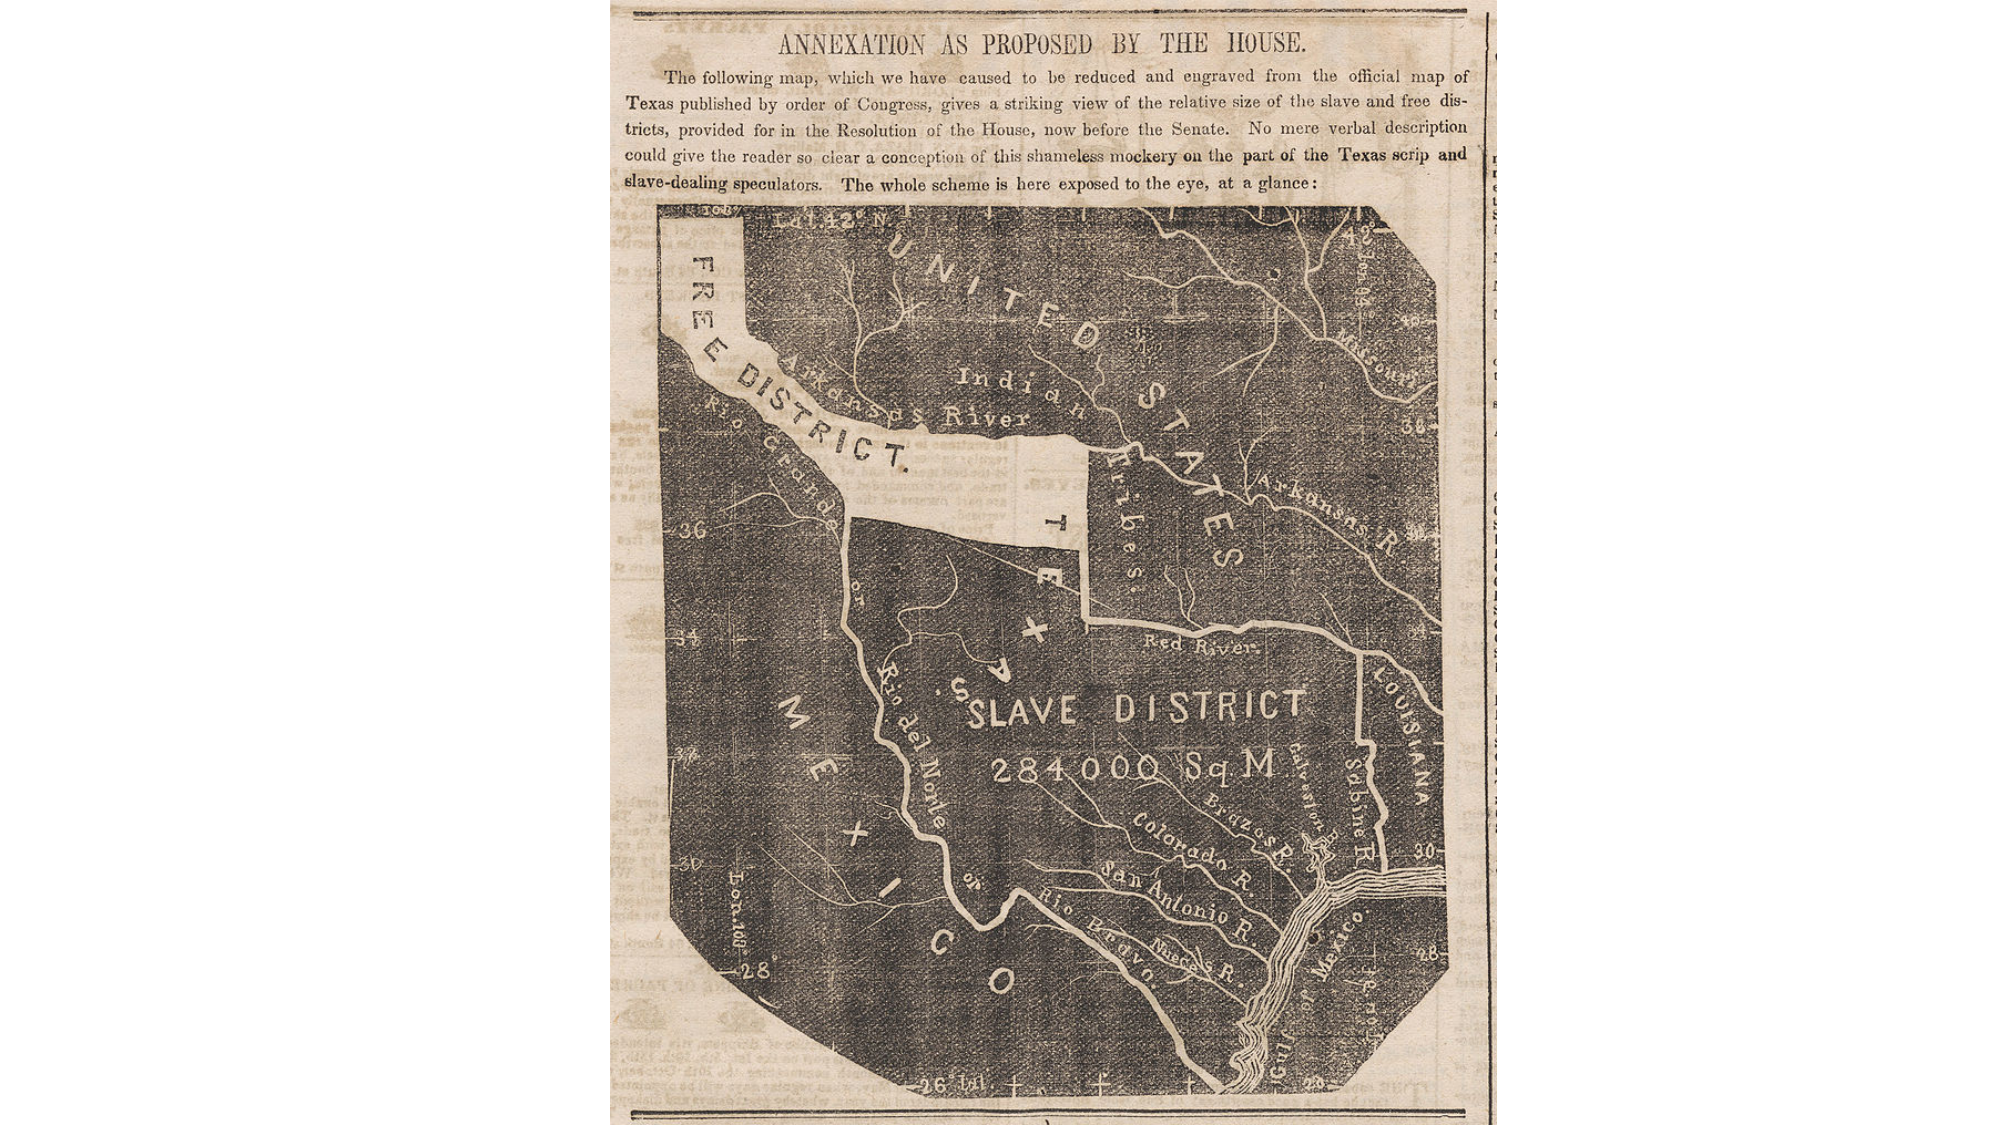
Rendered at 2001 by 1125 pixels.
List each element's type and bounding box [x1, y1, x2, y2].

picture [610, 0, 1497, 1125]
